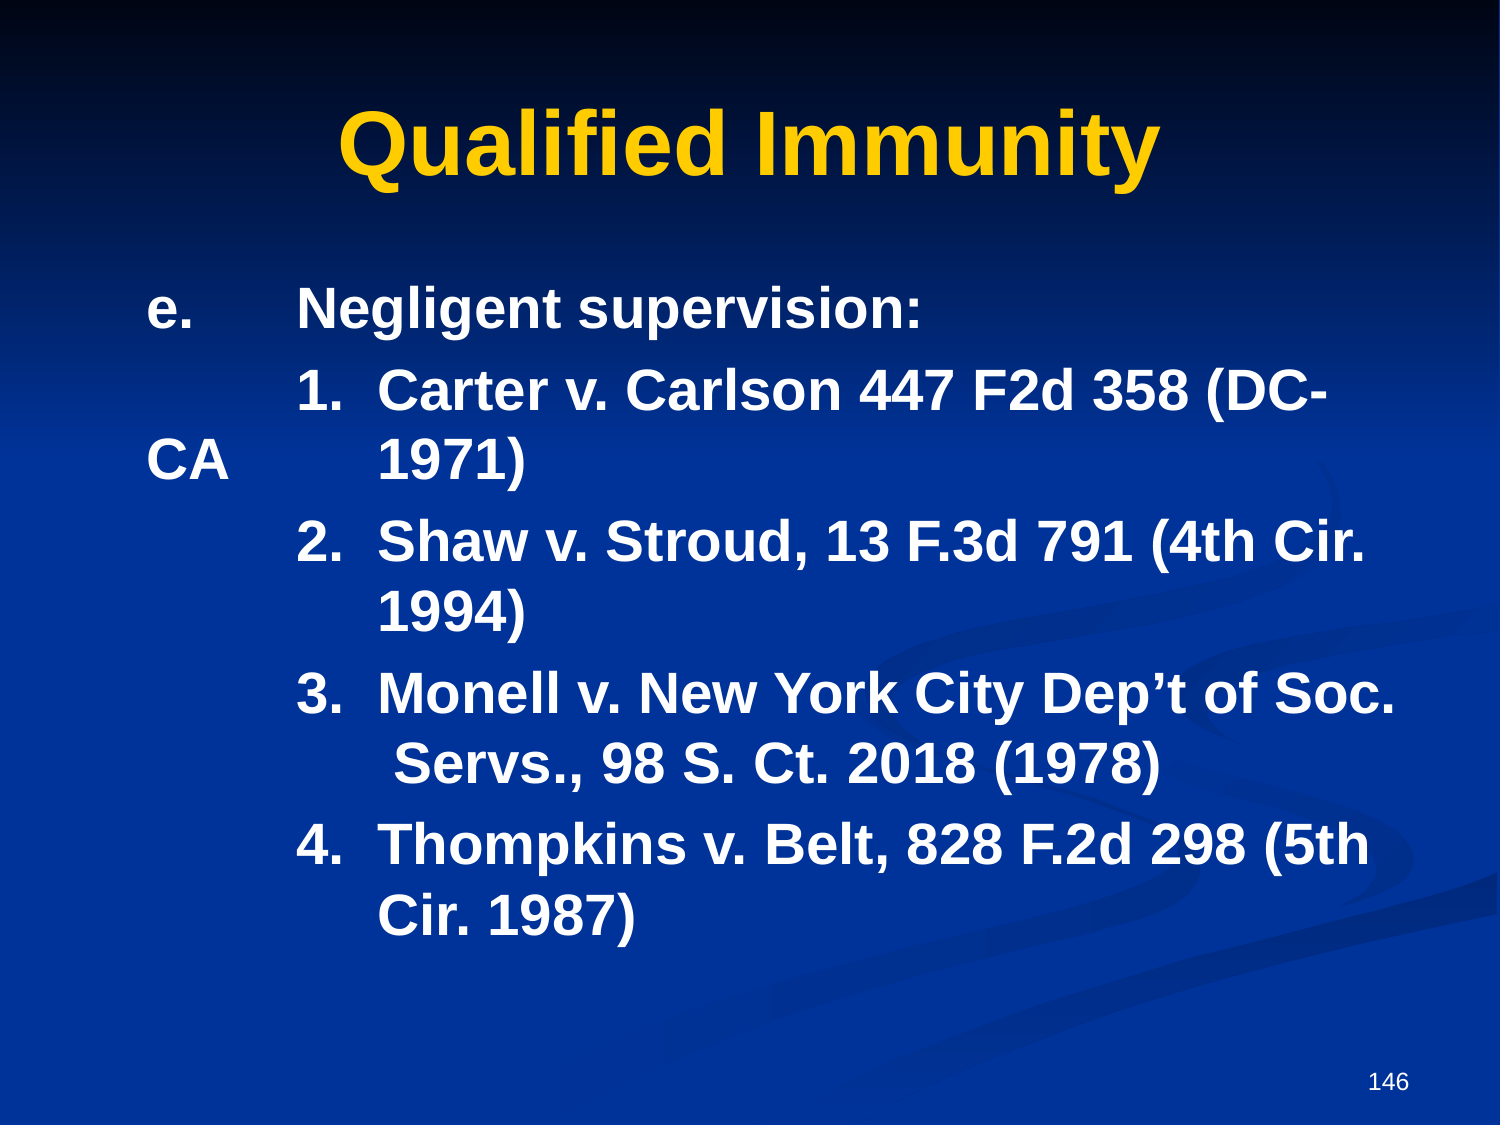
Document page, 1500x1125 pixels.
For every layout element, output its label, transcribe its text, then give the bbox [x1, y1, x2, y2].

list e. Negligent supervision: 1. Carter v. Carlson 447 F2d 358 (DC-CA 1971) 2. Shaw v. Stroud, 13 F.3d 791 (4th Cir. 1994) 3. Monell v. New York City Dep’t of Soc. Servs., 98 S. Ct. 2018 (1978) 4. Thompkins v. Belt, 828 F.2d 298 (5th Cir. 1987) [74, 262, 1426, 1006]
slide_number 146 [1074, 1024, 1426, 1104]
title Qualified Immunity [74, 44, 1426, 233]
